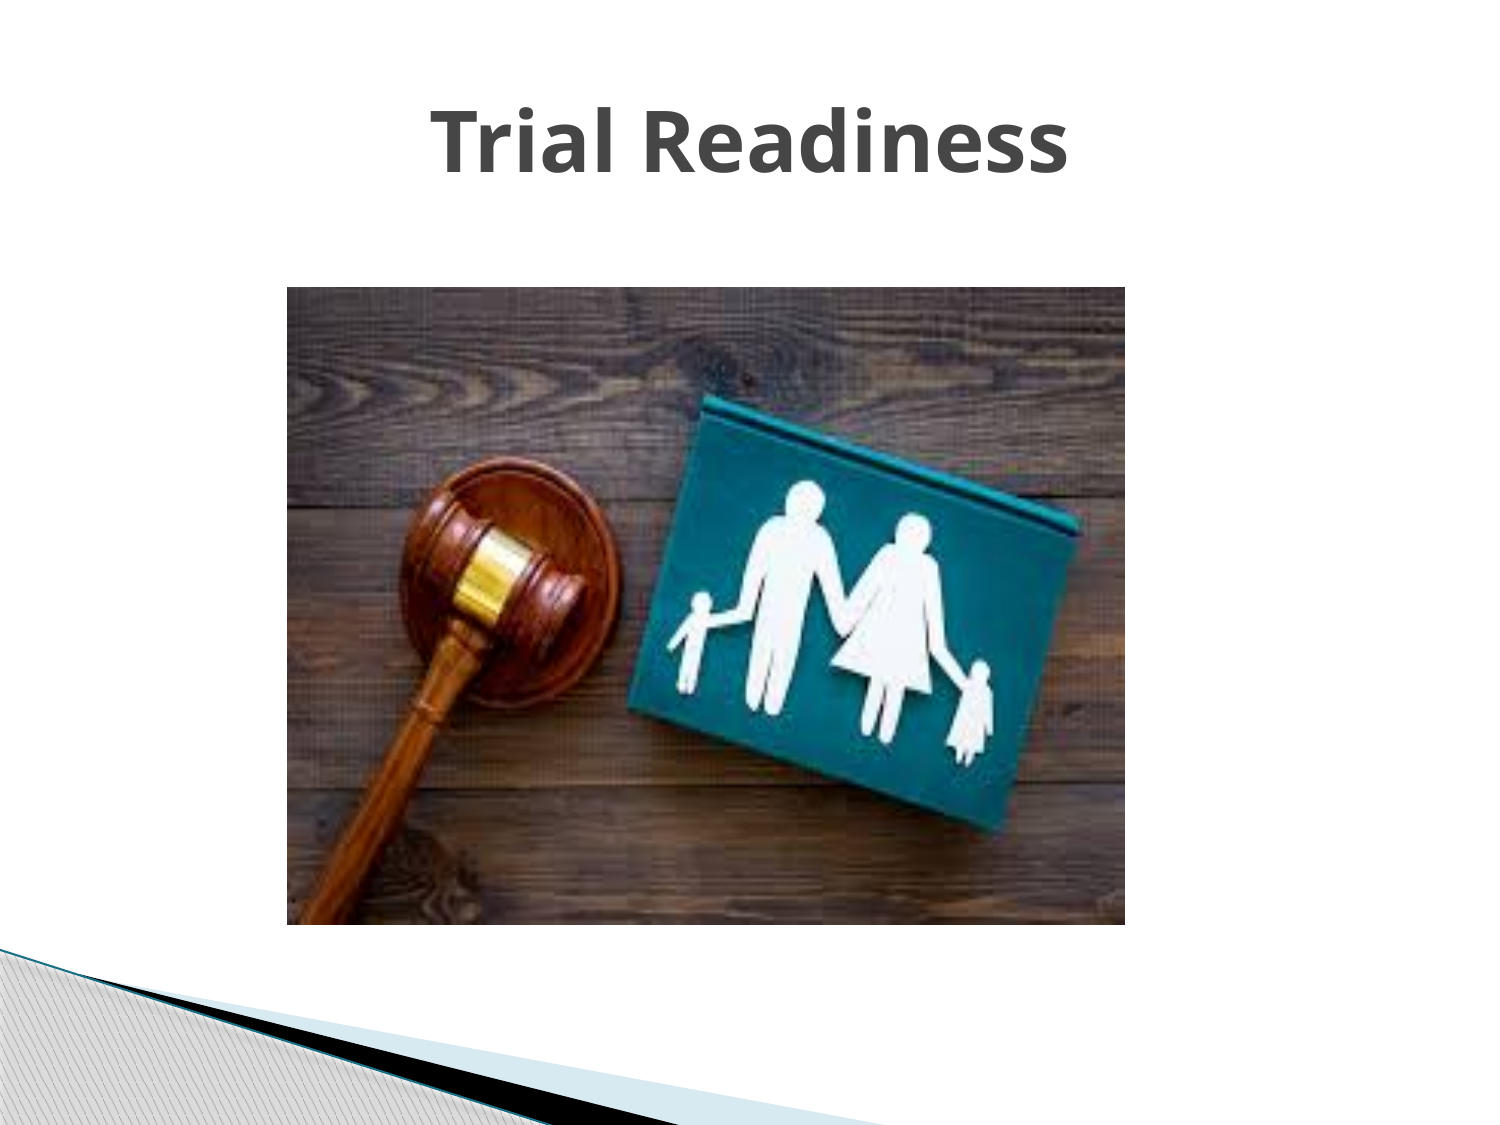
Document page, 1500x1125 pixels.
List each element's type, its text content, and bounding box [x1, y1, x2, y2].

title Trial Readiness [75, 45, 1425, 233]
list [287, 287, 1126, 926]
